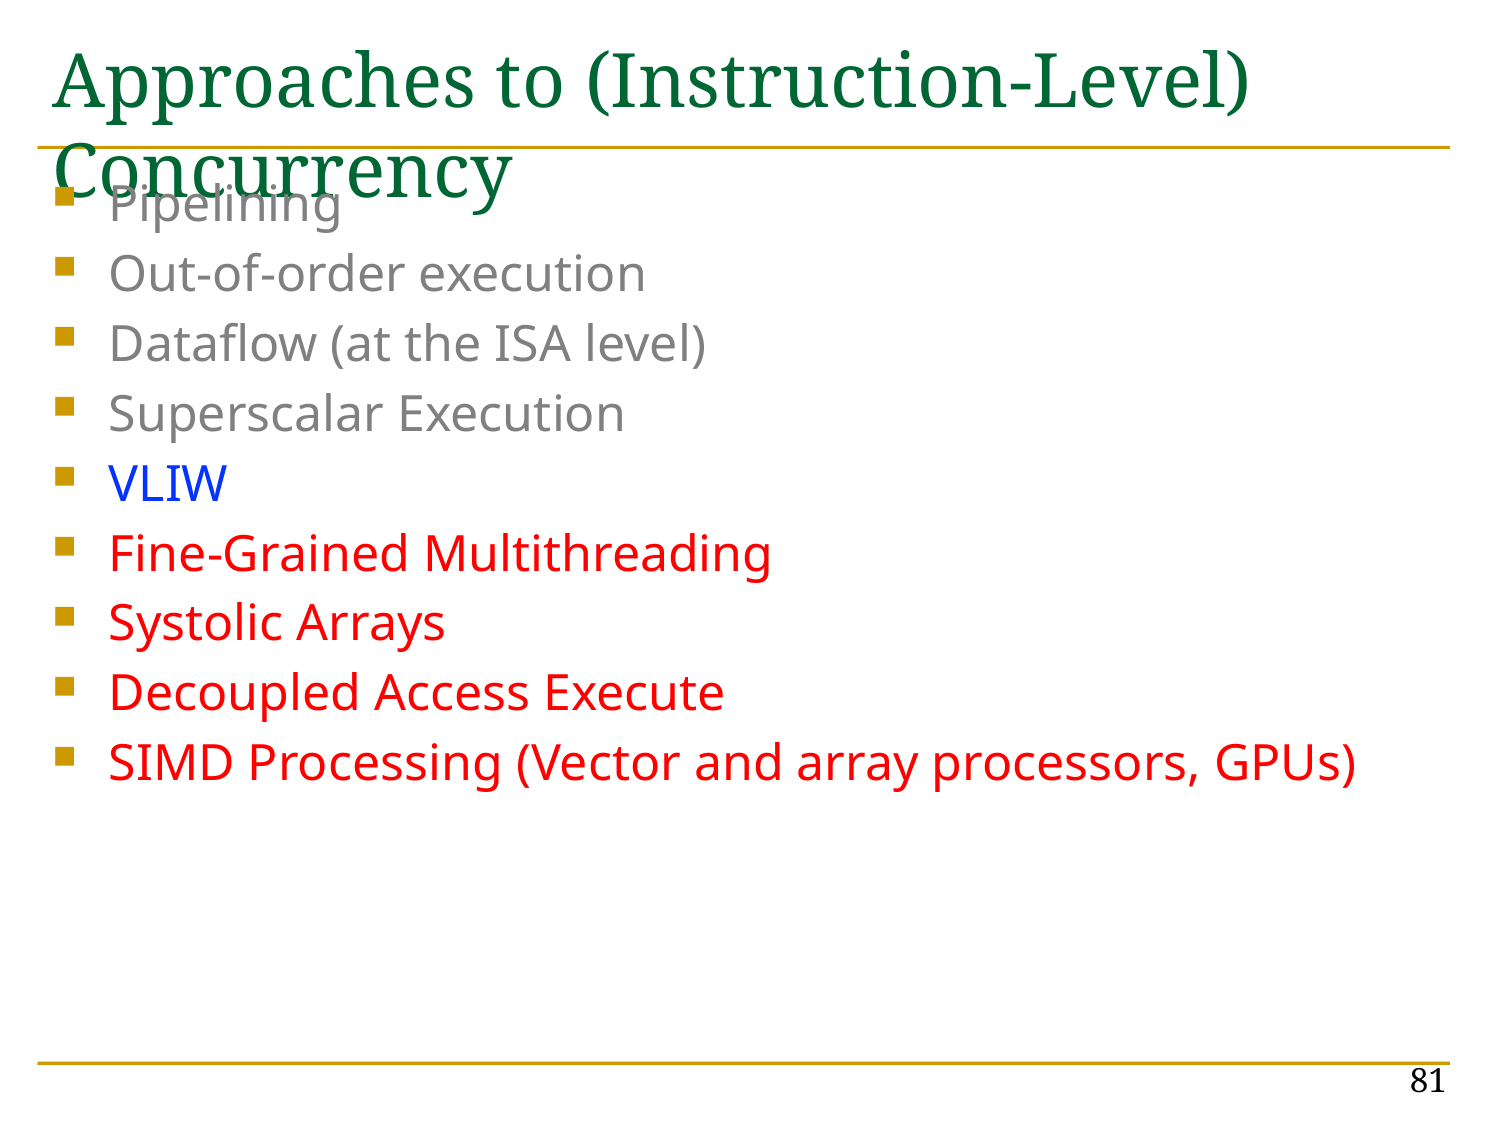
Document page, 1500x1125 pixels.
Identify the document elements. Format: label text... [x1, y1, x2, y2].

slide_number 81 [1111, 1036, 1462, 1112]
title Approaches to (Instruction-Level) Concurrency [37, 24, 1500, 200]
list Pipelining Out-of-order execution Dataflow (at the ISA level) Superscalar Execution VLIW Fine-Grained Multithreading Systolic Arrays Decoupled Access Execute SIMD Processing (Vector and array processors, GPUs) [37, 163, 1450, 1016]
